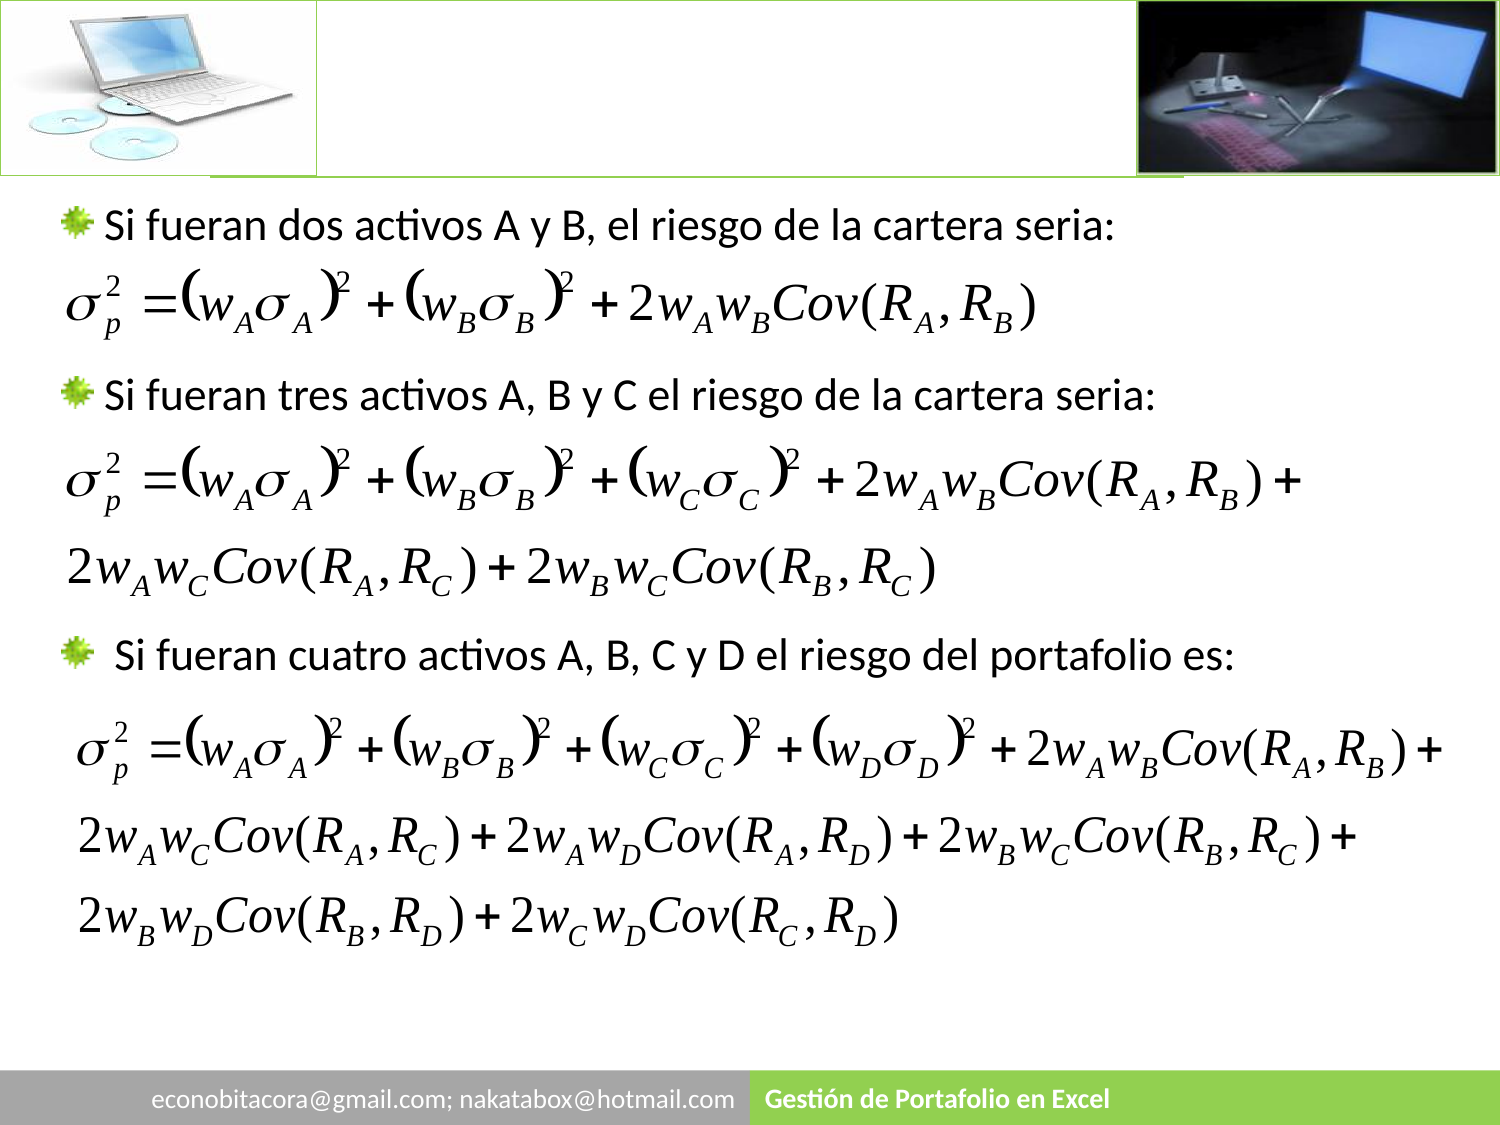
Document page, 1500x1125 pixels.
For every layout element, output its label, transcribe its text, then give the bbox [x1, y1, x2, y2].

picture [61, 636, 94, 669]
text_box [70, 702, 1454, 959]
text_box econobitacora@gmail.com; nakatabox@hotmail.com [0, 1070, 749, 1125]
text_box [318, 0, 1134, 178]
picture [61, 206, 94, 239]
text_box Si fueran dos activos A y B, el riesgo de la cartera seria: Si fueran tres activos A, B y C el riesgo de la cartera seria: Si fueran cuatro activos A, B, C y D el riesgo del portafolio es: [46, 187, 1465, 692]
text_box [58, 433, 1311, 610]
picture [61, 376, 94, 409]
text_box Gestión de Portafolio en Excel [749, 1070, 1500, 1125]
picture [1136, 0, 1500, 177]
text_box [58, 257, 1047, 352]
picture [0, 0, 317, 177]
